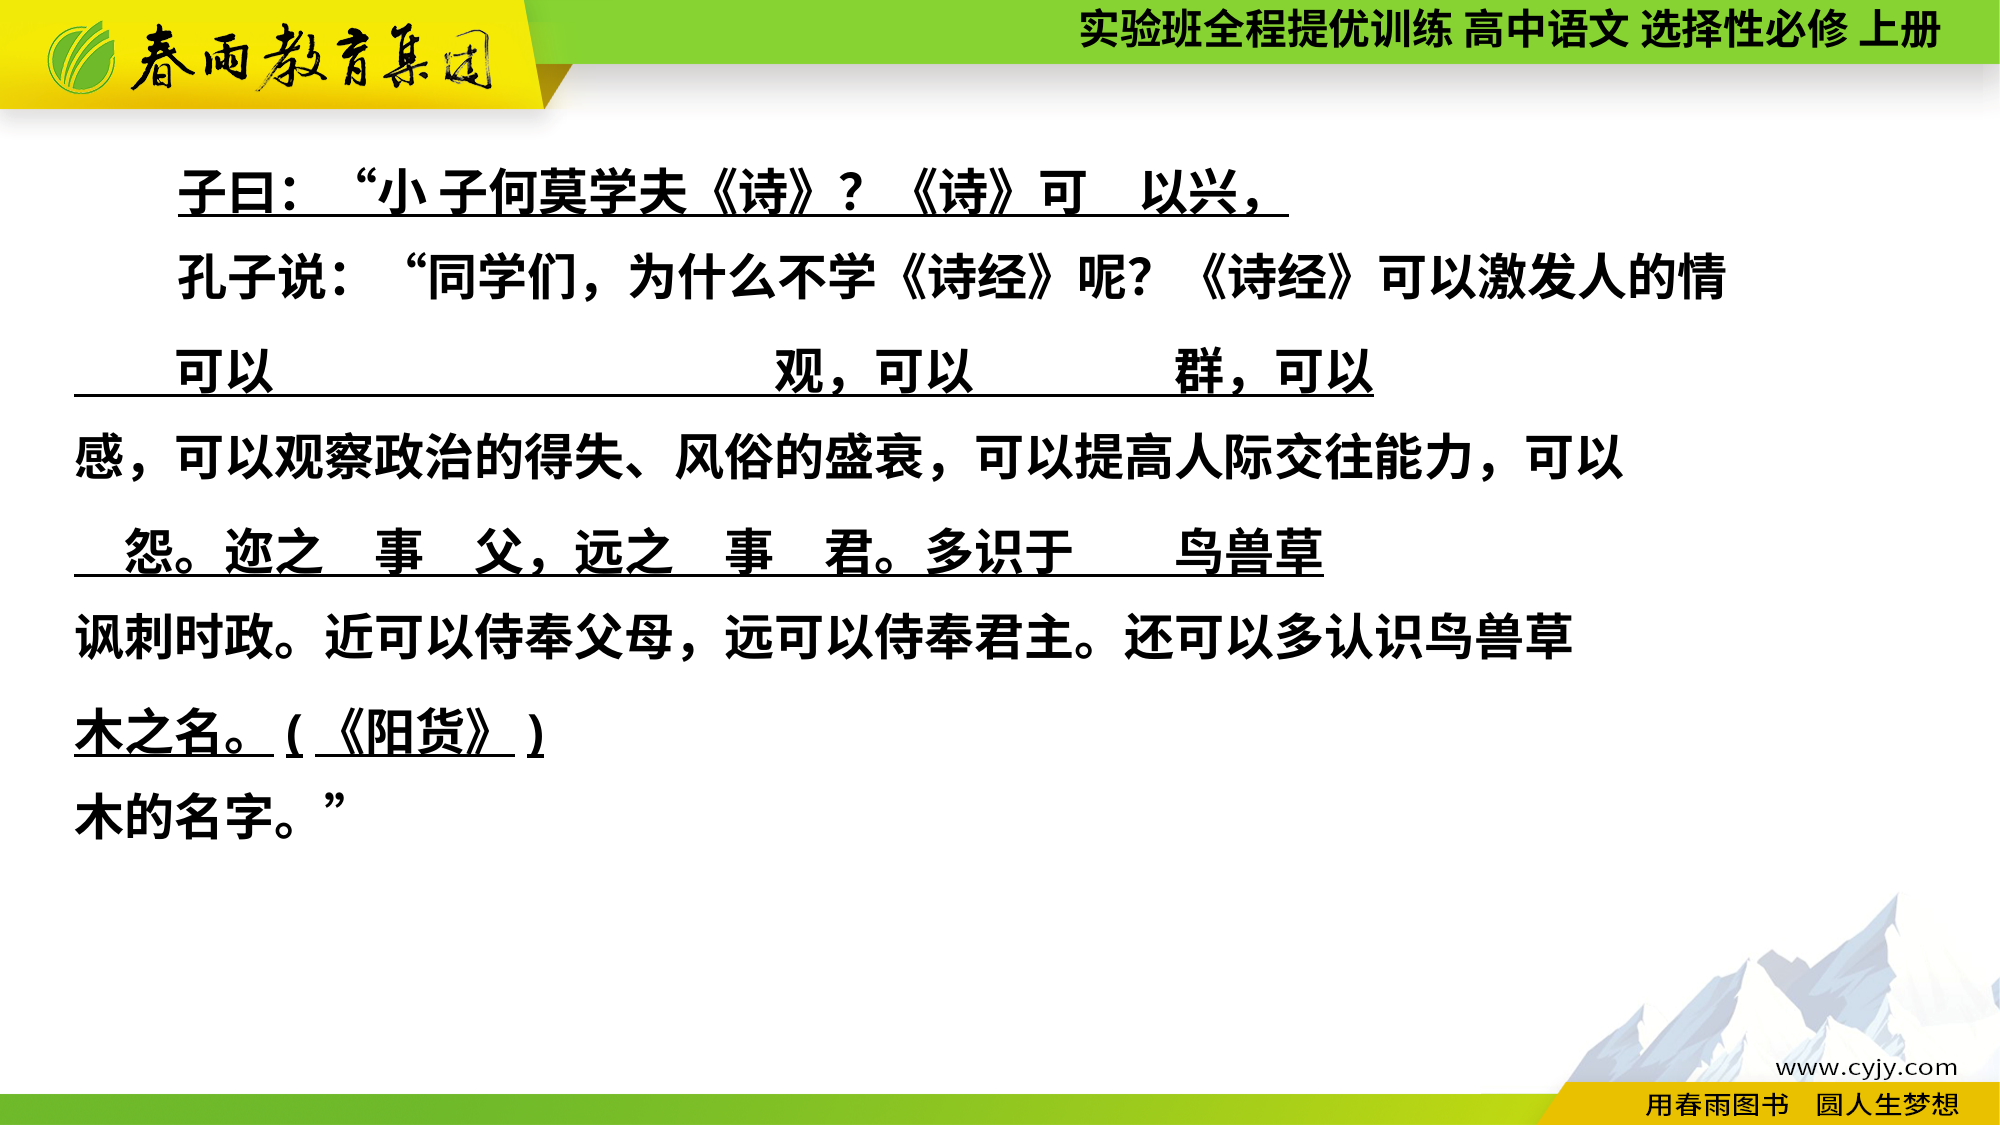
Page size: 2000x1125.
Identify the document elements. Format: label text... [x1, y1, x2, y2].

picture [0, 0, 2000, 1125]
text_box 孔子说：“同学们，为什么不学《诗经》呢？《诗经》可以激发人的情 感，可以观察政治的得失、风俗的盛衰，可以提高人际交往能力，可以 讽刺时政。近可以侍奉父母，远可以侍奉君主。还可以多认识鸟兽草 木的名字。” [59, 208, 1944, 853]
